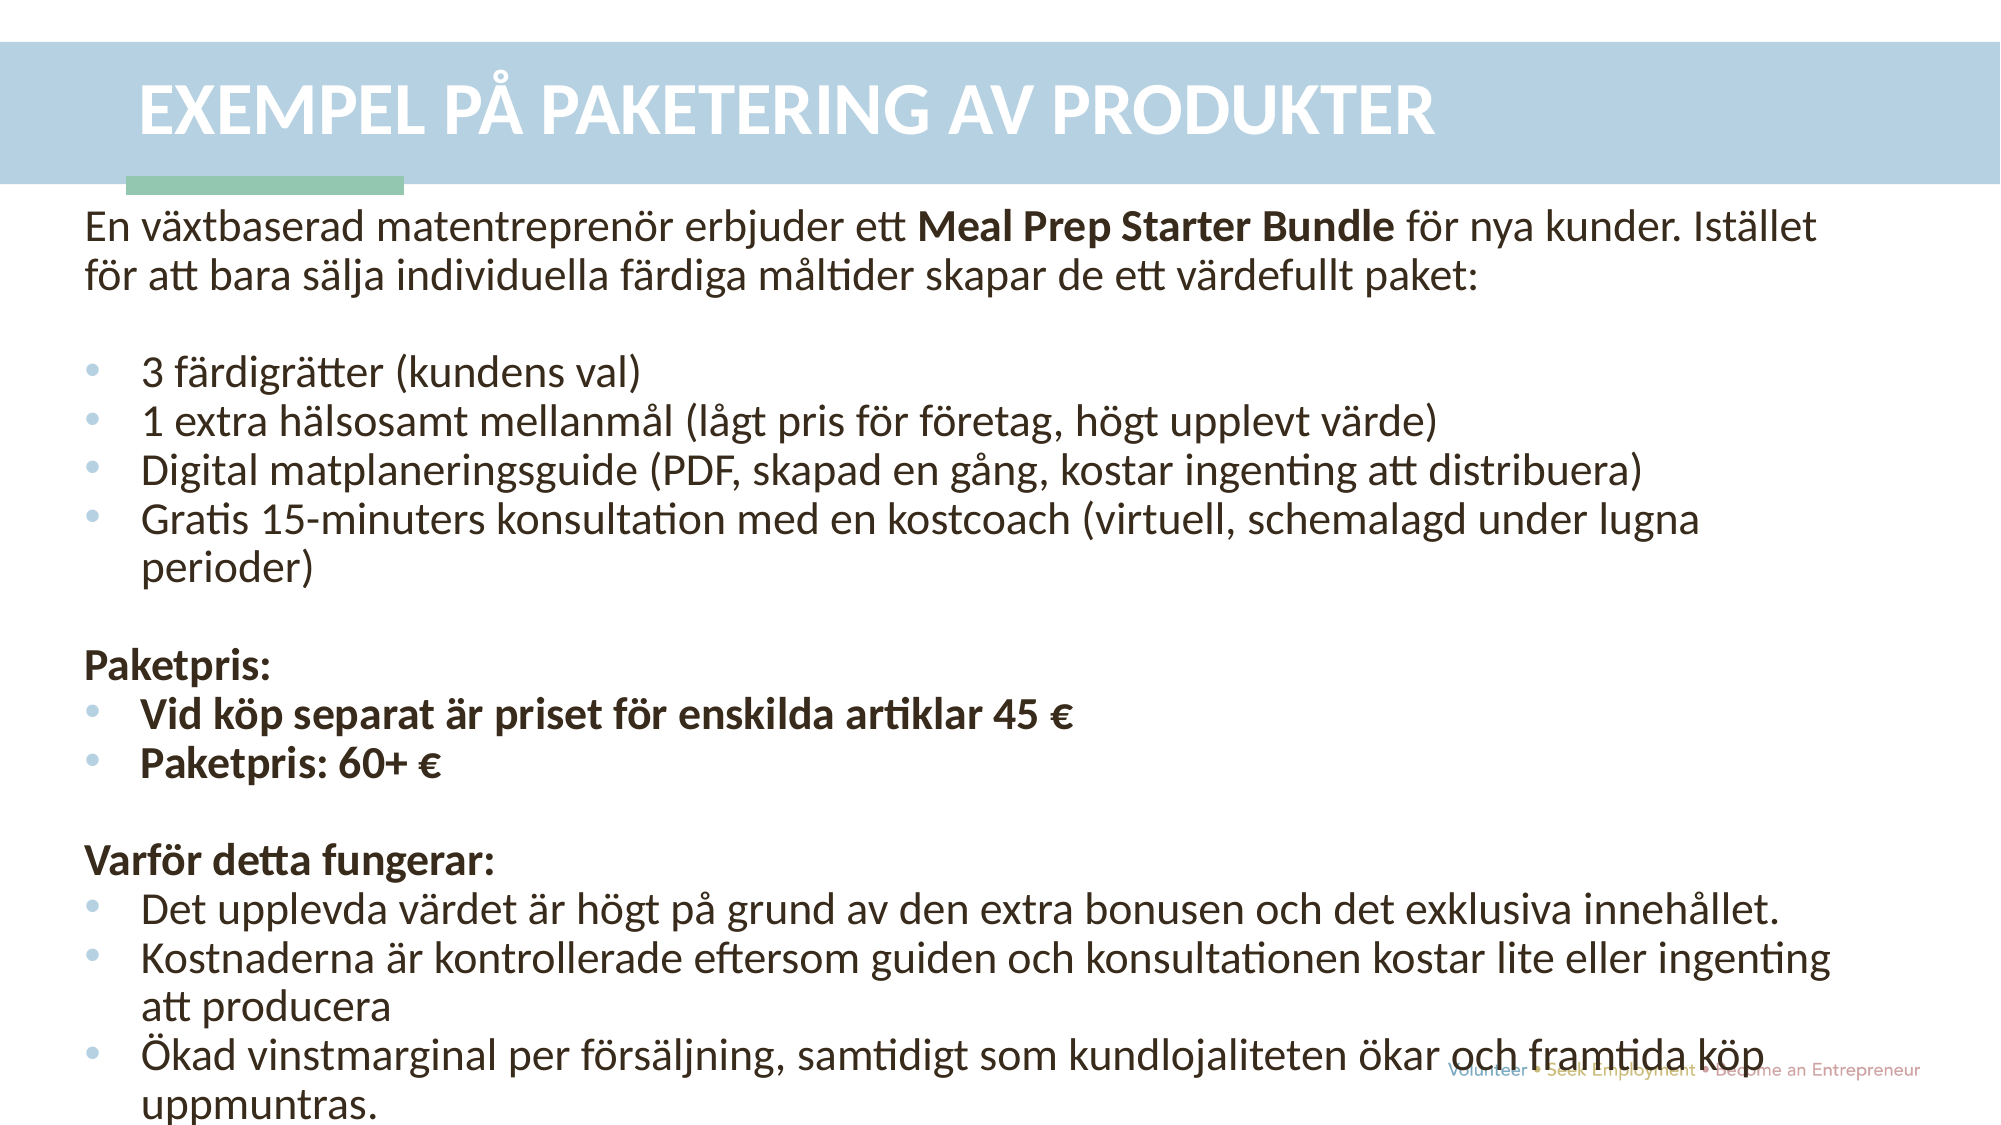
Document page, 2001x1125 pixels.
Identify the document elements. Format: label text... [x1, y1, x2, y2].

text_box En växtbaserad matentreprenör erbjuder ett Meal Prep Starter Bundle för nya kunder. Istället för att bara sälja individuella färdiga måltider skapar de ett värdefullt paket: 3 färdigrätter (kundens val) 1 extra hälsosamt mellanmål (lågt pris för företag, högt upplevt värde) Digital matplaneringsguide (PDF, skapad en gång, kostar ingenting att distribuera) Gratis 15-minuters konsultation med en kostcoach (virtuell, schemalagd under lugna perioder) Paketpris: Vid köp separat är priset för enskilda artiklar 45 € Paketpris: 60+ € Varför detta fungerar: Det upplevda värdet är högt på grund av den extra bonusen och det exklusiva innehållet. Kostnaderna är kontrollerade eftersom guiden och konsultationen kostar lite eller ingenting att producera Ökad vinstmarginal per försäljning, samtidigt som kundlojaliteten ökar och framtida köp uppmuntras. [69, 194, 1884, 739]
list EXEMPEL PÅ PAKETERING AV PRODUKTER [123, 51, 1913, 170]
picture [1418, 1046, 1971, 1103]
